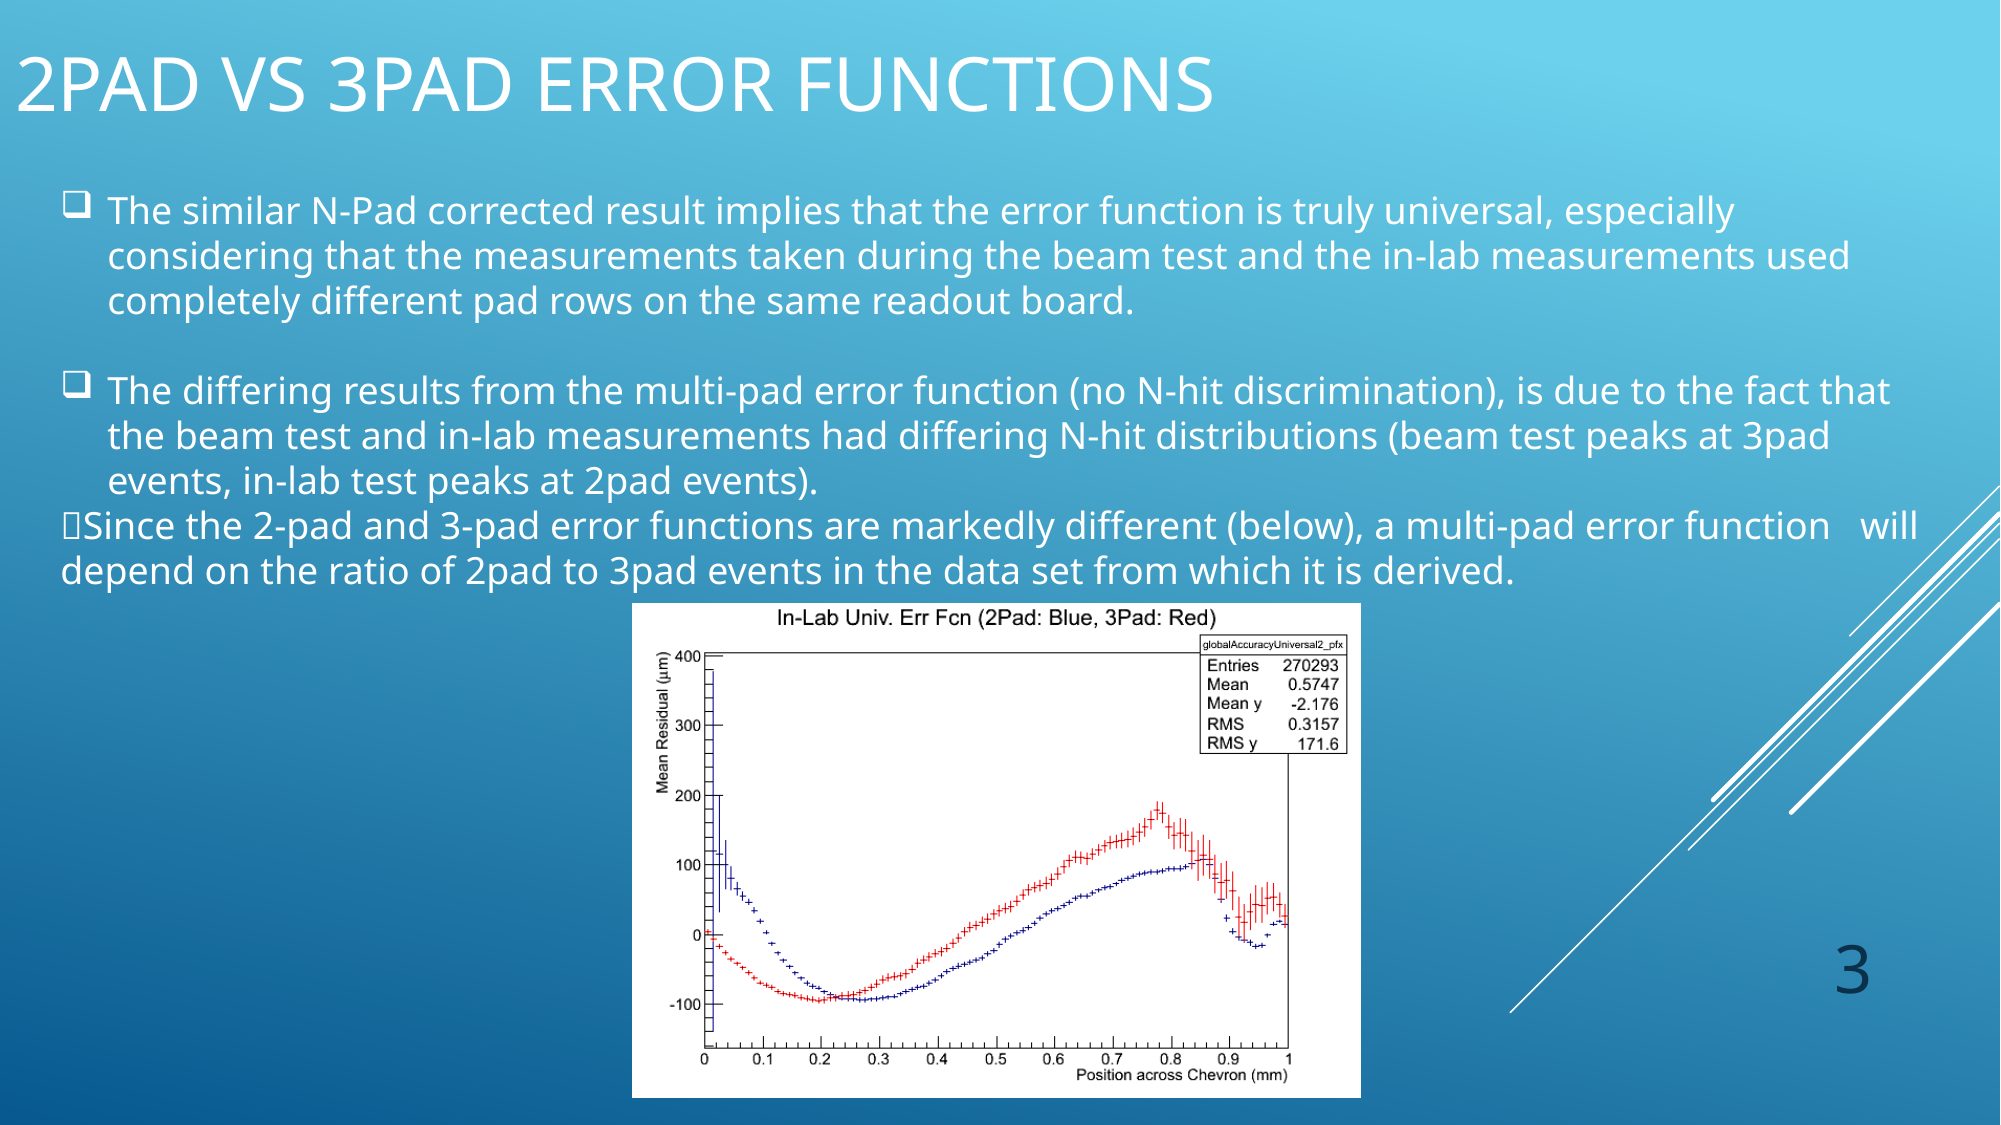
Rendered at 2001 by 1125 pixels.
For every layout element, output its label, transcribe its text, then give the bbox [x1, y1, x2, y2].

title 2Pad Vs 3Pad error functions [0, 6, 1400, 158]
picture [631, 603, 1361, 1098]
slide_number 3 [1700, 915, 1888, 1025]
text_box The similar N-Pad corrected result implies that the error function is truly universal, especially considering that the measurements taken during the beam test and the in-lab measurements used completely different pad rows on the same readout board. The differing results from the multi-pad error function (no N-hit discrimination), is due to the fact that the beam test and in-lab measurements had differing N-hit distributions (beam test peaks at 3pad events, in-lab test peaks at 2pad events). Since the 2-pad and 3-pad error functions are markedly different (below), a multi-pad error function will depend on the ratio of 2pad to 3pad events in the data set from which it is derived. [45, 179, 1948, 600]
